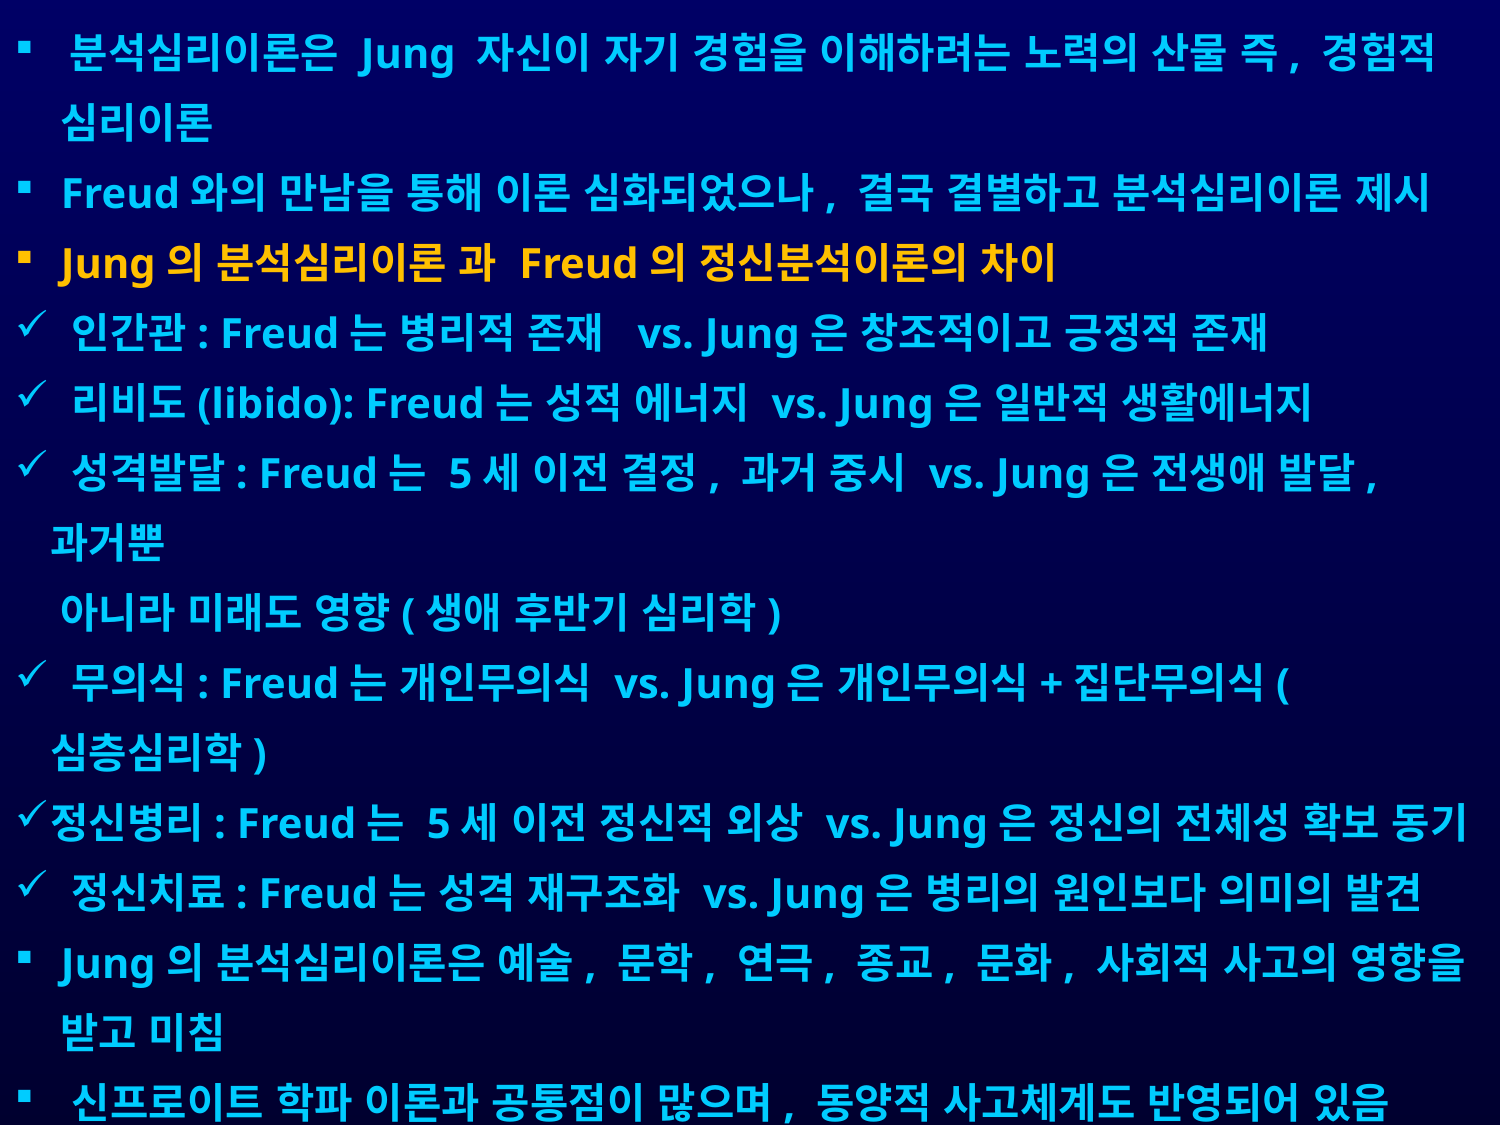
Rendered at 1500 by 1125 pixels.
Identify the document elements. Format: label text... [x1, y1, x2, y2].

text_box 분석심리이론은 Jung 자신이 자기 경험을 이해하려는 노력의 산물 즉, 경험적 심리이론 Freud와의 만남을 통해 이론 심화되었으나, 결국 결별하고 분석심리이론 제시 Jung의 분석심리이론 과 Freud의 정신분석이론의 차이 인간관: Freud는 병리적 존재 vs. Jung은 창조적이고 긍정적 존재 리비도(libido): Freud는 성적 에너지 vs. Jung은 일반적 생활에너지 성격발달: Freud는 5세 이전 결정, 과거 중시 vs. Jung은 전생애 발달, 과거뿐 아니라 미래도 영향(생애 후반기 심리학) 무의식: Freud는 개인무의식 vs. Jung은 개인무의식+집단무의식(심층심리학) 정신병리: Freud는 5세 이전 정신적 외상 vs. Jung은 정신의 전체성 확보 동기 정신치료: Freud는 성격 재구조화 vs. Jung은 병리의 원인보다 의미의 발견 Jung의 분석심리이론은 예술, 문학, 연극, 종교, 문화, 사회적 사고의 영향을 받고 미침 신프로이트 학파 이론과 공통점이 많으며, 동양적 사고체계도 반영되어 있음 분석심리이론: 인간의 전체성 강조, 행동뿐 아니라 존재의 가치 강조하는 점에 서 하나의 철학이나 인간학으로 보는 것이 타당 [0, 0, 1500, 1125]
